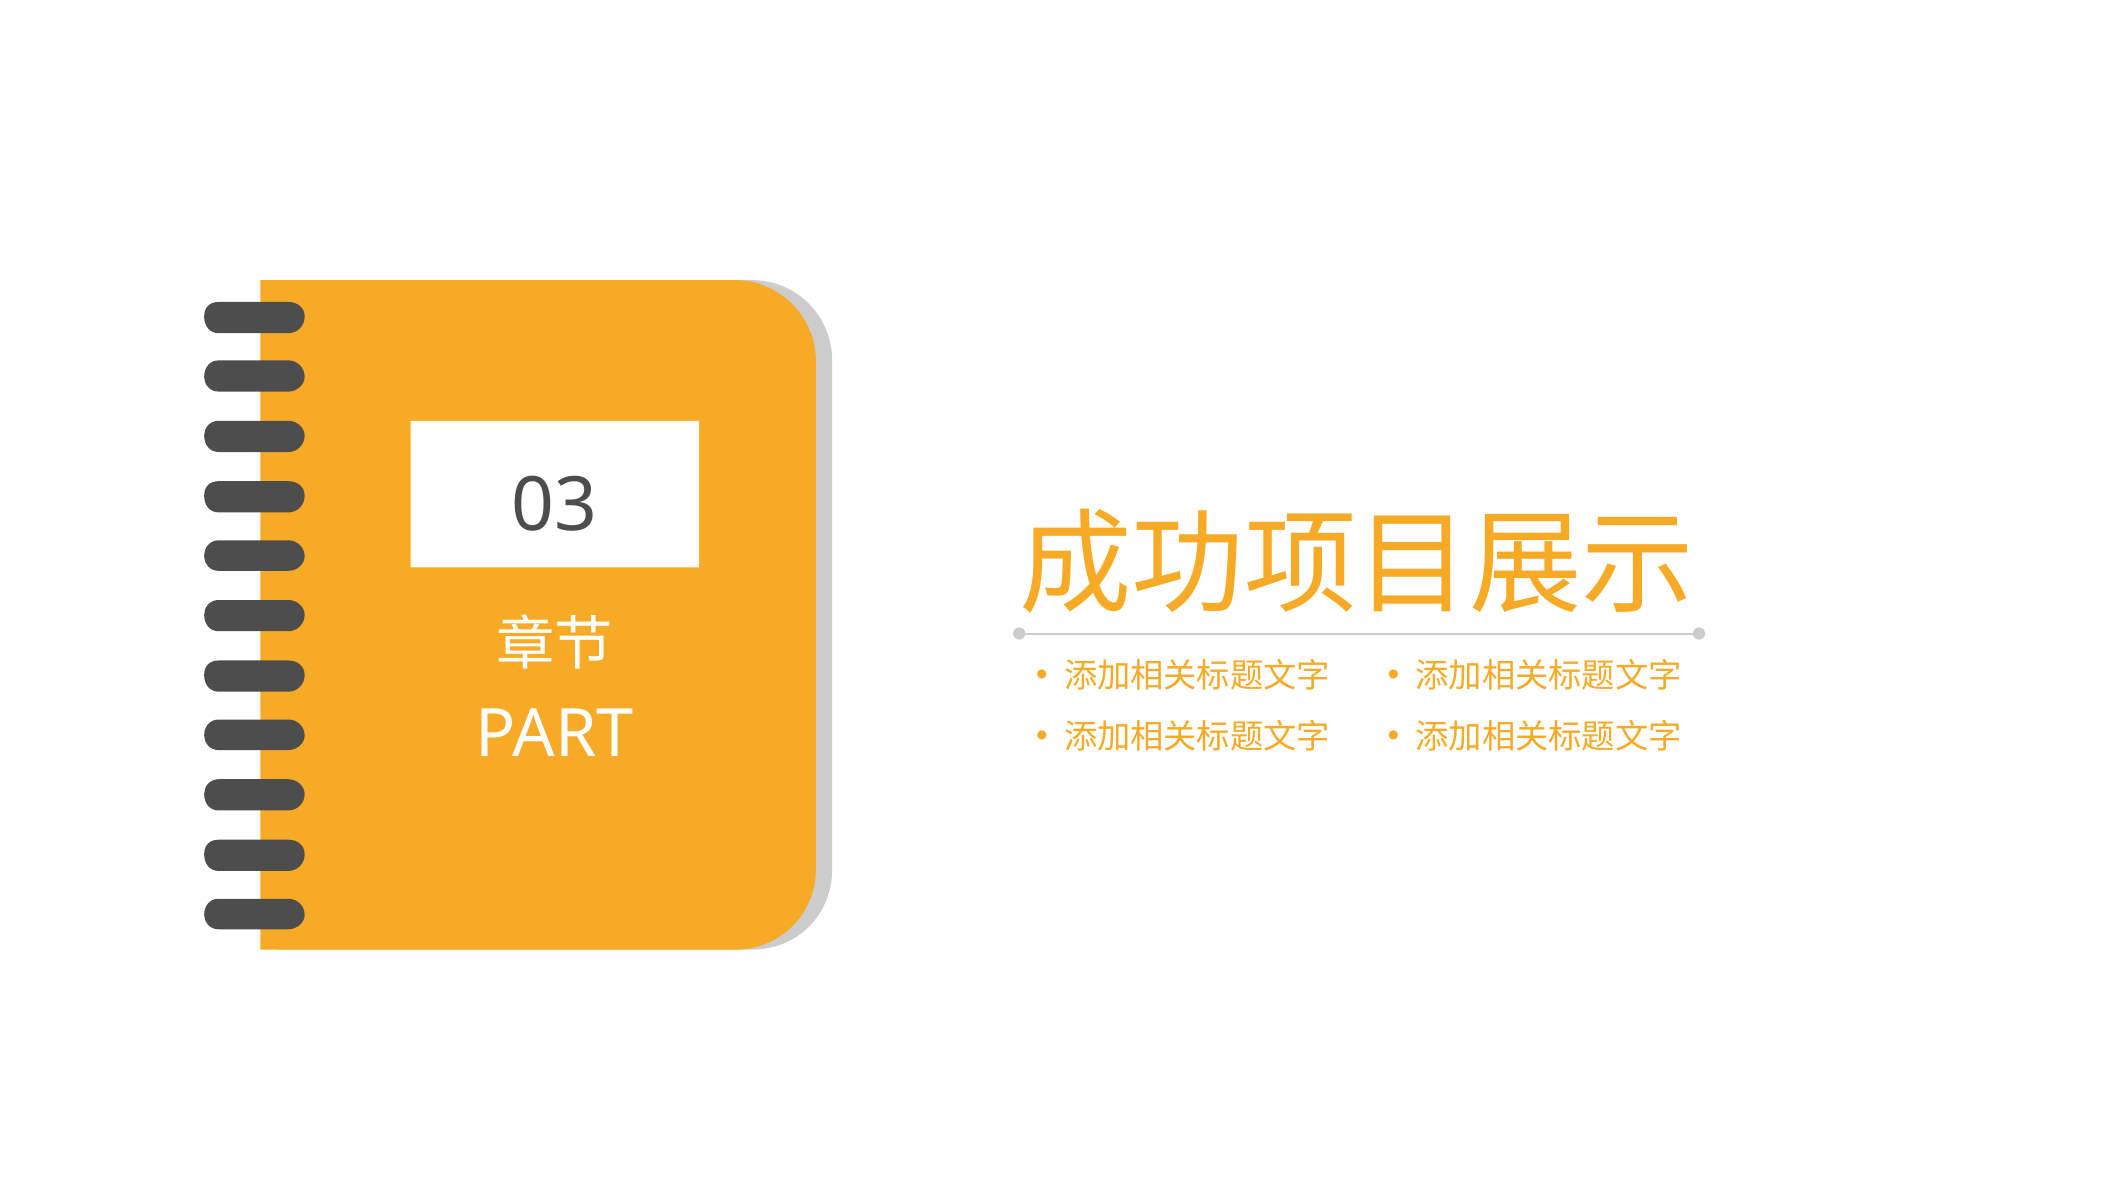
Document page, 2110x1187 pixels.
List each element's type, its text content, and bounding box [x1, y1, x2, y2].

text_box 添加相关标题文字 [1021, 646, 1346, 702]
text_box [204, 280, 833, 950]
text_box 成功项目展示 [1019, 491, 1753, 627]
text_box 添加相关标题文字 [1373, 646, 1697, 702]
text_box 添加相关标题文字 [1373, 708, 1697, 763]
text_box 添加相关标题文字 [1021, 708, 1346, 763]
